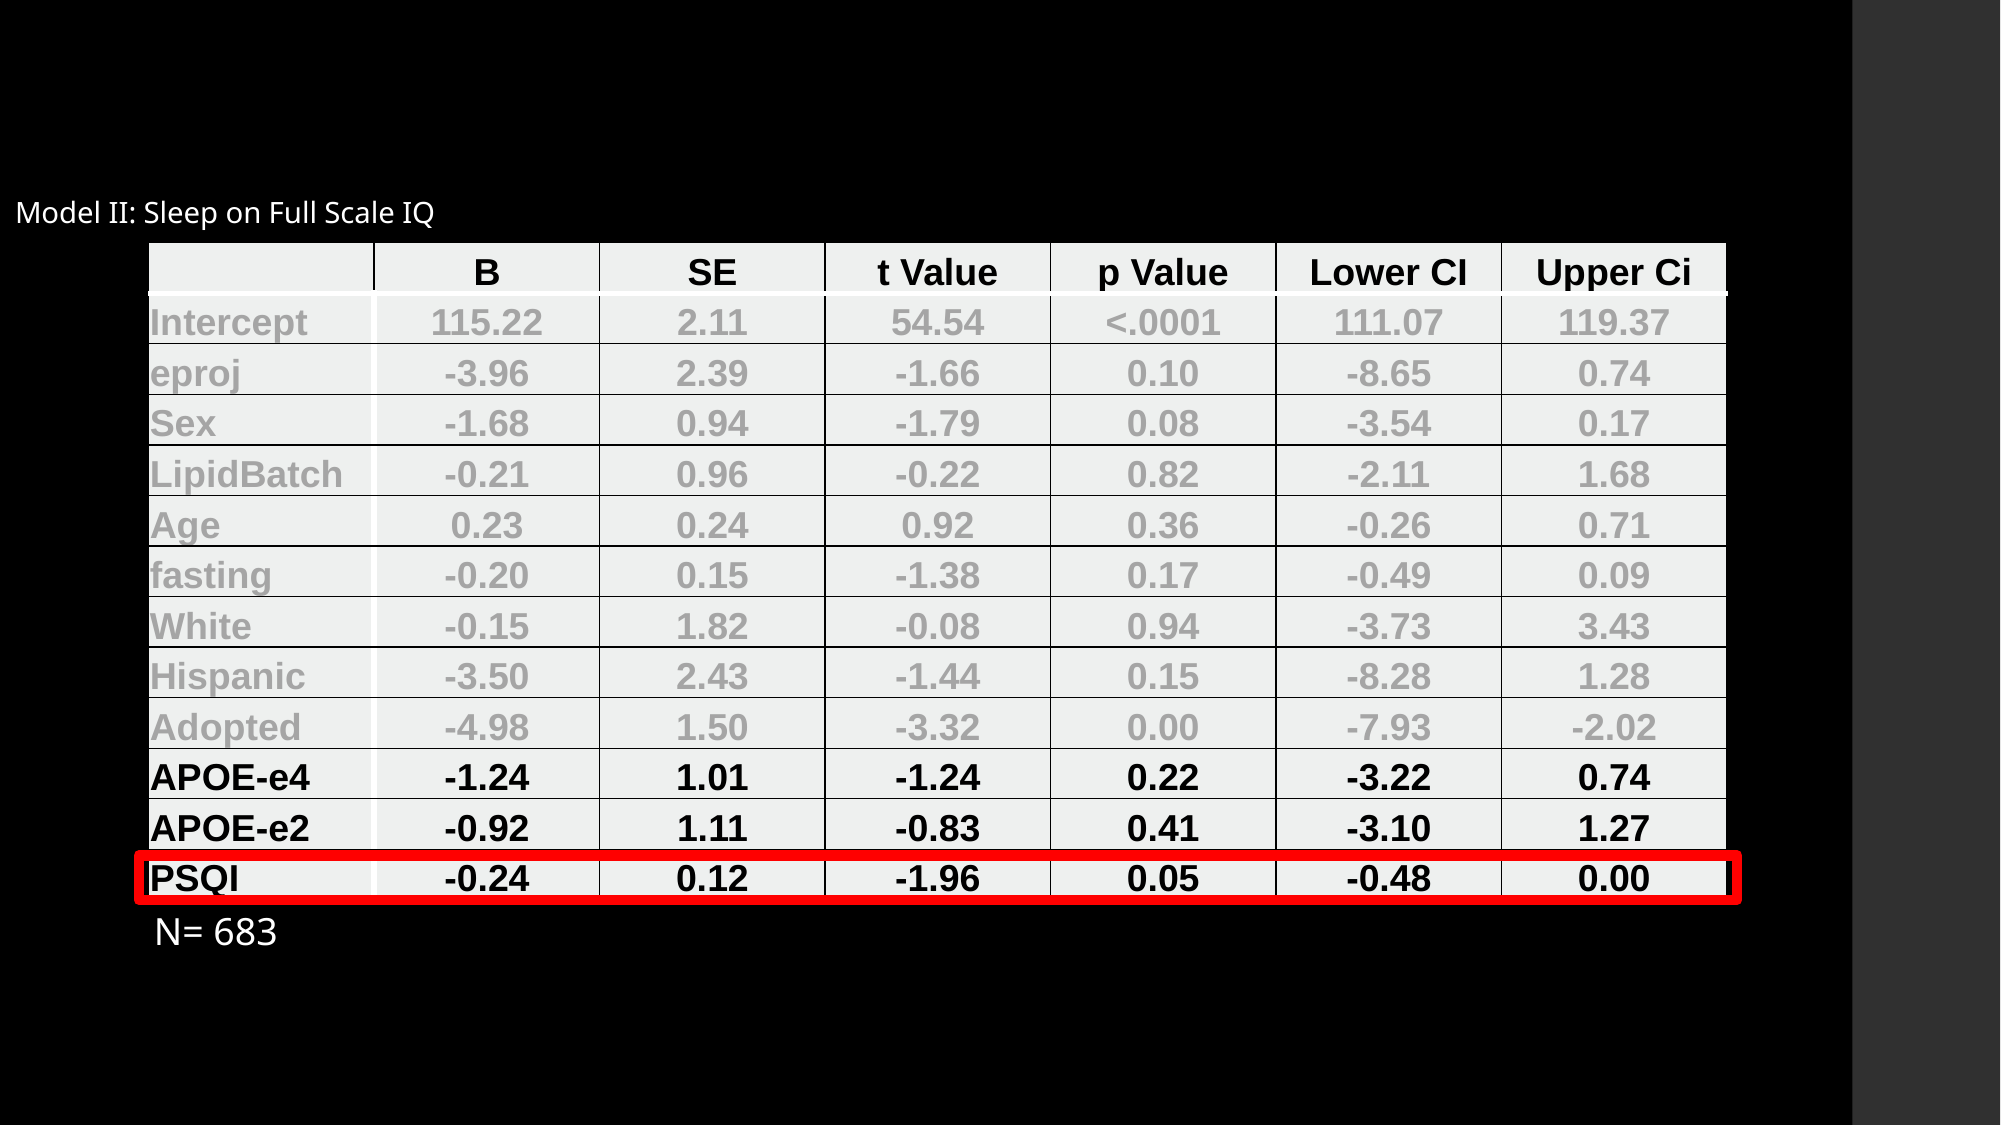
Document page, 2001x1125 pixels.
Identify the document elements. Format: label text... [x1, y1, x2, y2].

table_cell 0.17 [1051, 547, 1275, 596]
table_cell 0.17 [1502, 395, 1726, 444]
table_cell 0.00 [1051, 698, 1275, 748]
table_cell -1.38 [826, 547, 1050, 596]
table_cell 0.12 [600, 850, 824, 855]
table_cell -3.32 [826, 698, 1050, 748]
table_cell eproj [149, 344, 371, 394]
table_cell 0.94 [1051, 597, 1275, 646]
table_cell 0.10 [1051, 344, 1275, 394]
table_header Upper Ci [1502, 243, 1726, 291]
title Model II: Sleep on Full Scale IQ [0, 0, 2000, 274]
table_cell -1.66 [826, 344, 1050, 394]
text_box N= 683 [138, 900, 1550, 960]
table_cell LipidBatch [149, 446, 371, 495]
table_cell 119.37 [1502, 296, 1726, 343]
table_cell -3.10 [1277, 799, 1501, 849]
table_cell 115.22 [377, 296, 599, 343]
table_cell White [149, 597, 371, 646]
table_cell 1.27 [1502, 799, 1726, 849]
table_cell -0.26 [1277, 496, 1501, 545]
table_cell 1.28 [1502, 648, 1726, 697]
table_cell 0.71 [1502, 496, 1726, 545]
table_cell APOE-e2 [149, 799, 371, 849]
table_cell 1.11 [600, 799, 824, 849]
table_cell -0.24 [377, 850, 599, 855]
table_cell -1.44 [826, 648, 1050, 697]
table_cell -2.02 [1502, 698, 1726, 748]
table_cell -3.50 [377, 648, 599, 697]
table_cell 0.36 [1051, 496, 1275, 545]
table_cell Hispanic [149, 648, 371, 697]
table_cell fasting [149, 547, 371, 596]
table_cell 1.01 [600, 749, 824, 798]
table_cell 0.74 [1502, 344, 1726, 394]
table_cell 0.94 [600, 395, 824, 444]
text_box [138, 855, 1738, 900]
table_cell 0.74 [1502, 749, 1726, 798]
table_header SE [600, 243, 824, 291]
table_cell Age [149, 496, 371, 545]
table_header B [375, 243, 599, 291]
table_cell 0.22 [1051, 749, 1275, 798]
table_cell 1.50 [600, 698, 824, 748]
table_cell 3.43 [1502, 597, 1726, 646]
table_cell 0.05 [1051, 850, 1275, 855]
table_cell 0.92 [826, 496, 1050, 545]
table_cell -1.24 [377, 749, 599, 798]
table_cell -1.24 [826, 749, 1050, 798]
table_cell -1.79 [826, 395, 1050, 444]
table_cell -0.48 [1277, 850, 1501, 855]
table_cell -2.11 [1277, 446, 1501, 495]
table_cell 2.43 [600, 648, 824, 697]
table_cell 0.24 [600, 496, 824, 545]
table_cell PSQI [149, 850, 371, 855]
table_cell 0.96 [600, 446, 824, 495]
table_cell 2.39 [600, 344, 824, 394]
table_cell -0.15 [377, 597, 599, 646]
table_cell APOE-e4 [149, 749, 371, 798]
table_cell -1.96 [826, 850, 1050, 855]
table_cell 0.08 [1051, 395, 1275, 444]
table_cell 0.41 [1051, 799, 1275, 849]
table_cell 0.09 [1502, 547, 1726, 596]
table_cell -0.83 [826, 799, 1050, 849]
table_header t Value [826, 243, 1050, 291]
table_cell -4.98 [377, 698, 599, 748]
table_header p Value [1051, 243, 1275, 291]
table_cell 0.82 [1051, 446, 1275, 495]
table_cell -3.96 [377, 344, 599, 394]
table_cell -1.68 [377, 395, 599, 444]
table_cell -8.65 [1277, 344, 1501, 394]
table_cell 2.11 [600, 296, 824, 343]
table_cell -3.54 [1277, 395, 1501, 444]
table_cell -0.92 [377, 799, 599, 849]
table_cell 0.23 [377, 496, 599, 545]
table_header [149, 243, 373, 291]
table_header Lower CI [1277, 243, 1501, 291]
table_cell -0.20 [377, 547, 599, 596]
table_cell Sex [149, 395, 371, 444]
table_cell Adopted [149, 698, 371, 748]
table_cell 111.07 [1277, 296, 1501, 343]
table_cell -0.21 [377, 446, 599, 495]
table_cell 0.15 [1051, 648, 1275, 697]
table_cell 1.68 [1502, 446, 1726, 495]
table_cell <.0001 [1051, 296, 1275, 343]
table_cell -3.22 [1277, 749, 1501, 798]
table_cell -7.93 [1277, 698, 1501, 748]
table_cell 54.54 [826, 296, 1050, 343]
table_cell 0.15 [600, 547, 824, 596]
table_cell -0.49 [1277, 547, 1501, 596]
table_cell Intercept [149, 296, 371, 343]
table_cell -3.73 [1277, 597, 1501, 646]
table_cell -8.28 [1277, 648, 1501, 697]
table_cell 0.00 [1502, 850, 1726, 855]
table_cell -0.22 [826, 446, 1050, 495]
table_cell -0.08 [826, 597, 1050, 646]
table_cell 1.82 [600, 597, 824, 646]
